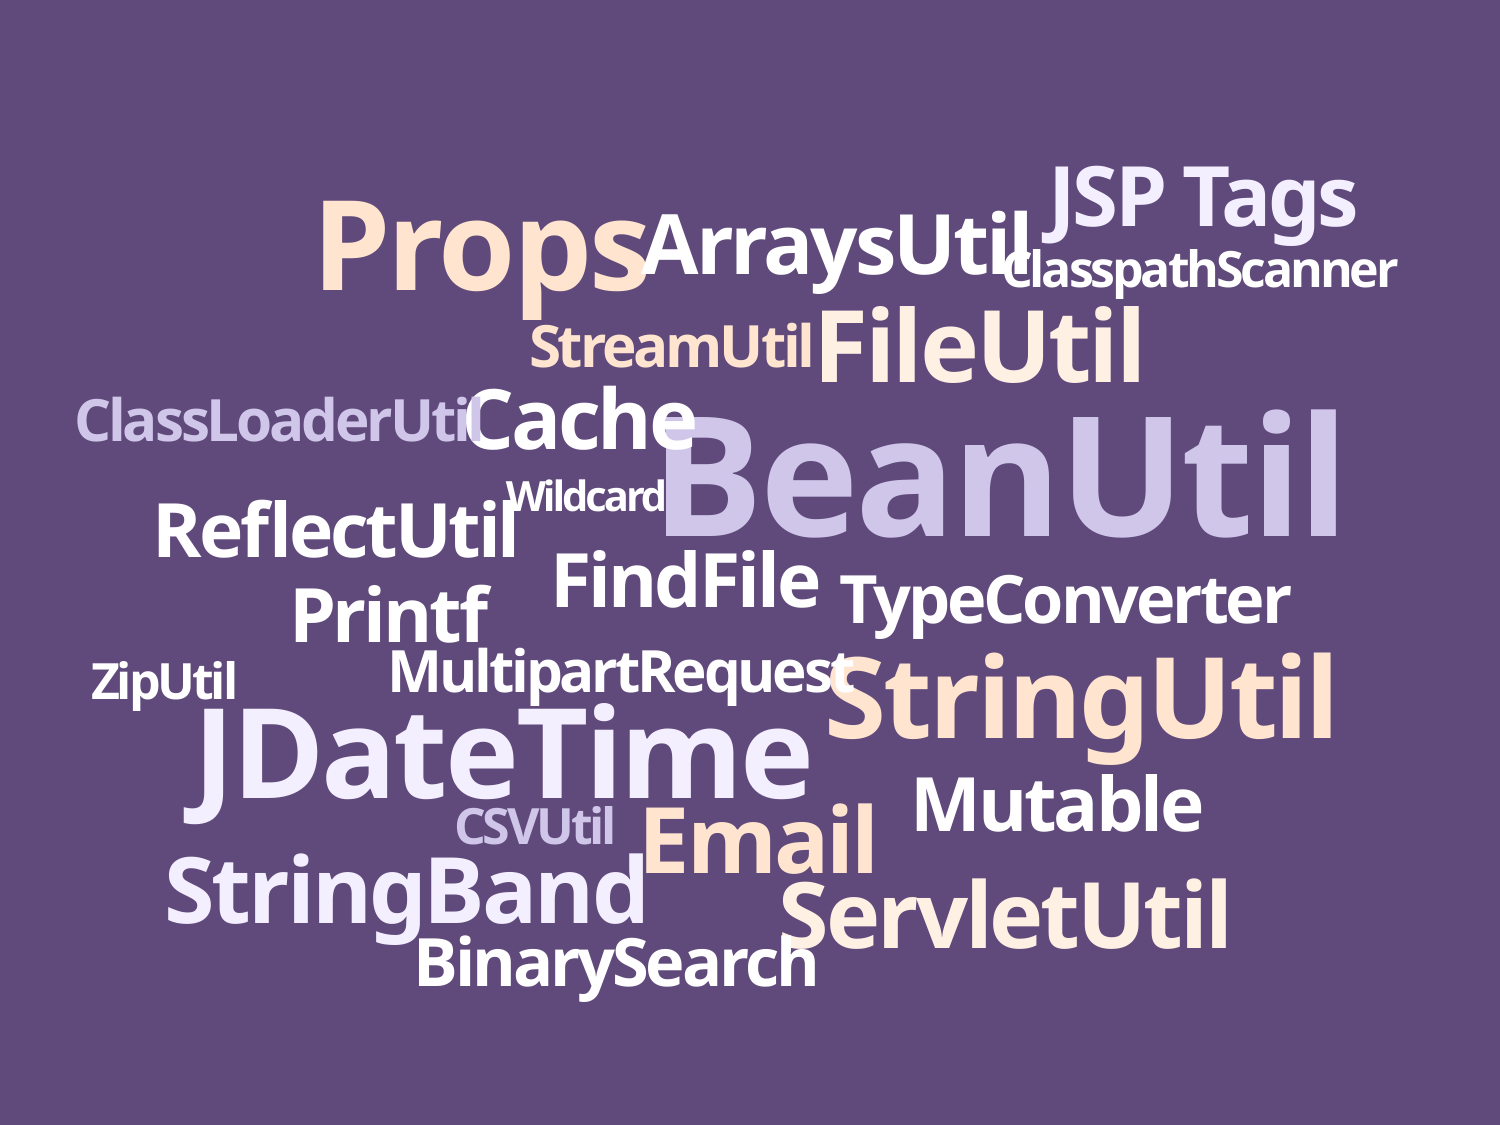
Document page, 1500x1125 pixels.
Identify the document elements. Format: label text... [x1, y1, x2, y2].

text_box StringBand [149, 824, 665, 950]
text_box ZipUtil [76, 642, 253, 718]
text_box Wildcard [491, 462, 683, 524]
text_box ClassLoaderUtil [59, 375, 501, 461]
text_box ReflectUtil [138, 474, 536, 580]
text_box JDateTime [179, 665, 829, 824]
text_box FileUtil [798, 299, 1162, 410]
text_box StringUtil [810, 618, 1355, 769]
text_box TypeConverter [837, 549, 1308, 645]
text_box MultipartRequest [372, 626, 871, 712]
text_box ClasspathScanner [986, 230, 1414, 305]
text_box ServletUtil [764, 849, 1249, 975]
text_box Props [297, 158, 666, 324]
text_box FindFile [536, 524, 837, 626]
text_box JSP Tags [1033, 136, 1375, 230]
text_box CSVUtil [439, 787, 632, 824]
text_box Email [624, 774, 895, 900]
text_box Printf [274, 580, 503, 665]
text_box BinarySearch [399, 912, 835, 1008]
text_box Mutable [896, 749, 1220, 849]
text_box ArraysUtil [627, 183, 1050, 299]
text_box StreamUtil [514, 301, 830, 387]
text_box Cache [446, 358, 714, 474]
text_box BeanUtil [683, 362, 1365, 578]
